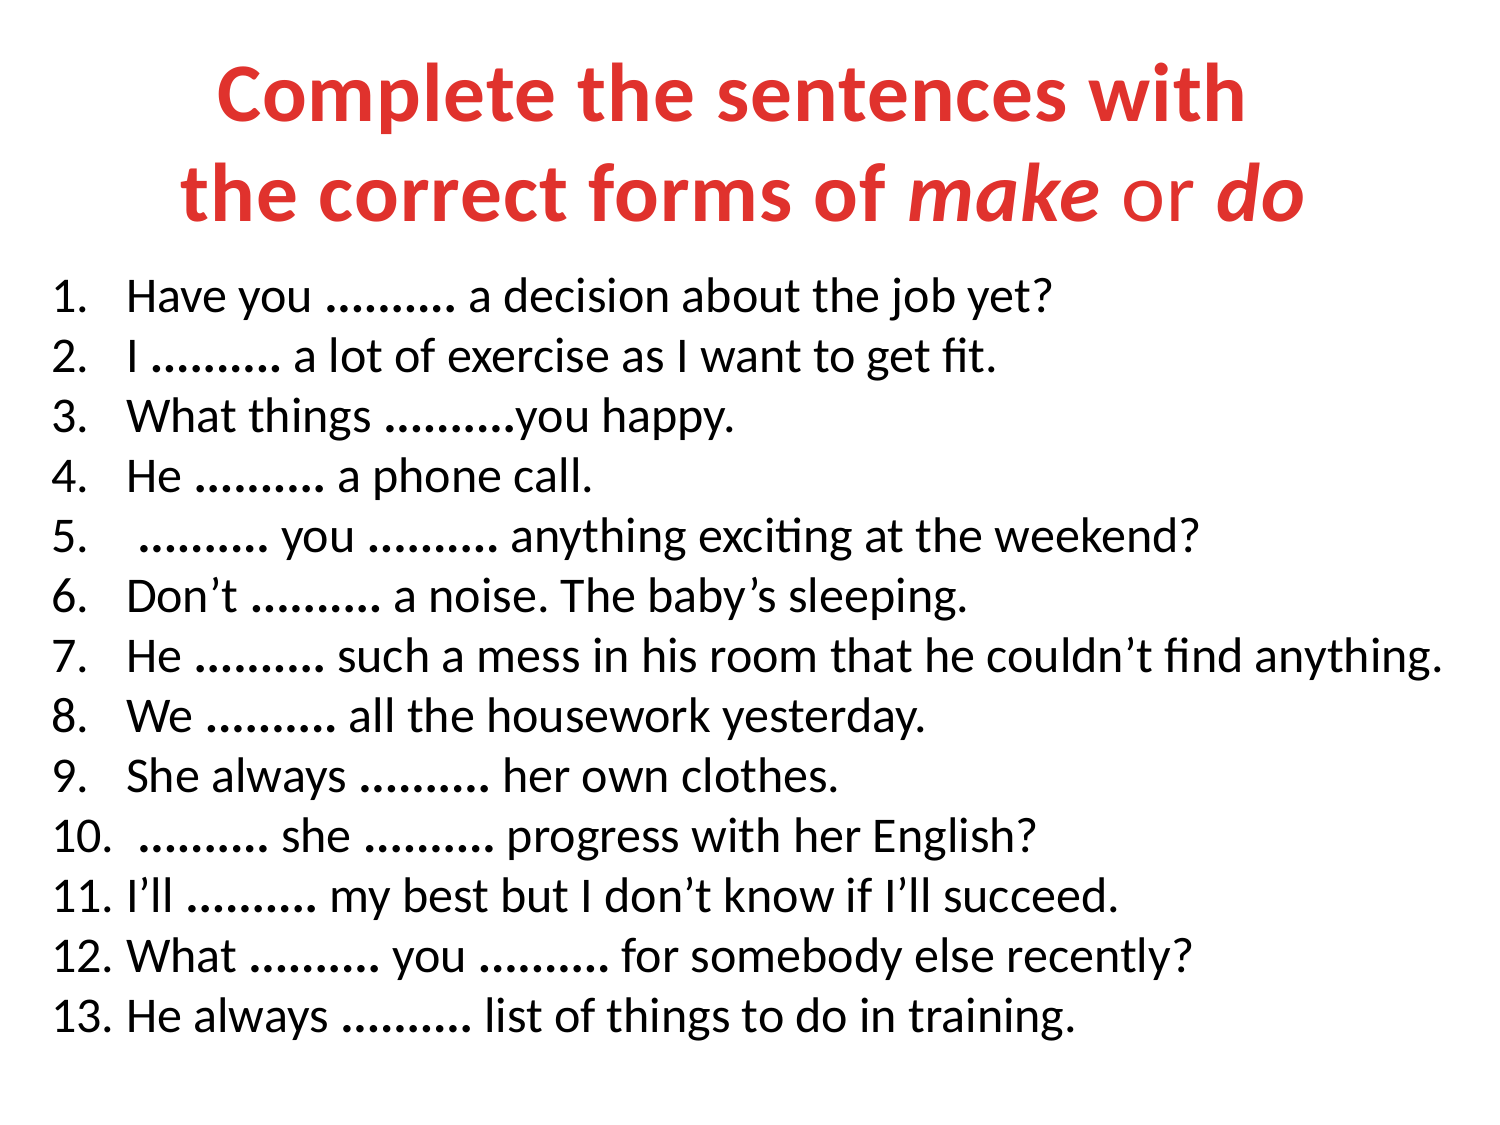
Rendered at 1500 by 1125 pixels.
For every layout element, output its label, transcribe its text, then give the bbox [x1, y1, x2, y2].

text_box Complete the sentences with the correct forms of make or do [165, 30, 1321, 246]
text_box Have you .......... a decision about the job yet? I .......... a lot of exercise as I want to get fit. What things ..........you happy. He .......... a phone call. .......... you .......... anything exciting at the weekend? Don’t .......... a noise. The baby’s sleeping. He .......... such a mess in his room that he couldn’t find anything. We .......... all the housework yesterday. She always .......... her own clothes. .......... she .......... progress with her English? I’ll .......... my best but I don’t know if I’ll succeed. What .......... you .......... for somebody else recently? He always .......... list of things to do in training. [36, 255, 1460, 1051]
